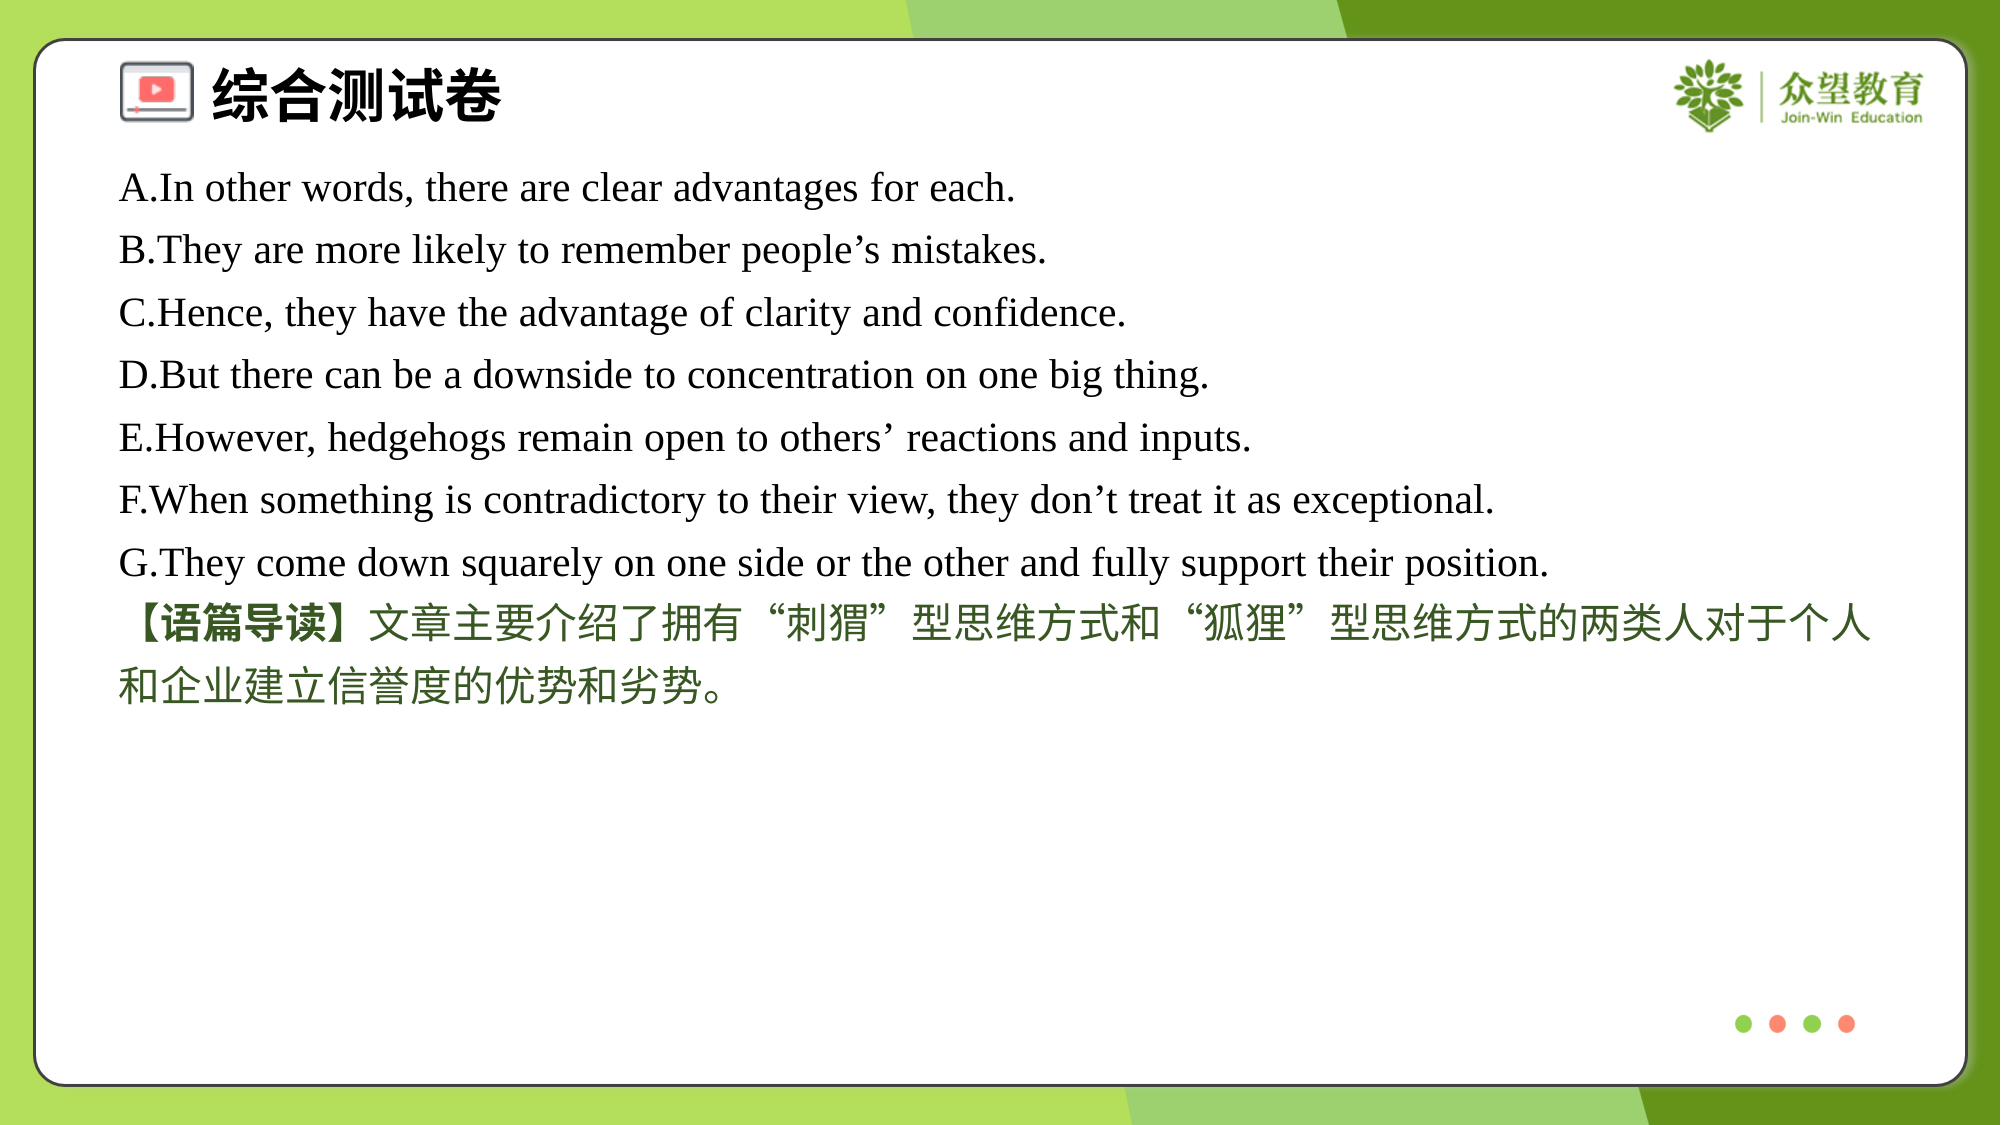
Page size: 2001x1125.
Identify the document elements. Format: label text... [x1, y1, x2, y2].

text_box 【语篇导读】文章主要介绍了拥有“刺猬”型思维方式和“狐狸”型思维方式的两类人对于个人和企业建立信誉度的优势和劣势。 [118, 584, 1883, 705]
text_box A.In other words, there are clear advantages for each. B.They are more likely to remember people’s mistakes. C.Hence, they have the advantage of clarity and confidence. D.But there can be a downside to concentration on one big thing. E.However, hedgehogs remain open to others’ reactions and inputs. F.When something is contradictory to their view, they don’t treat it as exceptional. G.They come down squarely on one side or the other and fully support their position. [118, 146, 1883, 579]
picture [0, 0, 2000, 1125]
